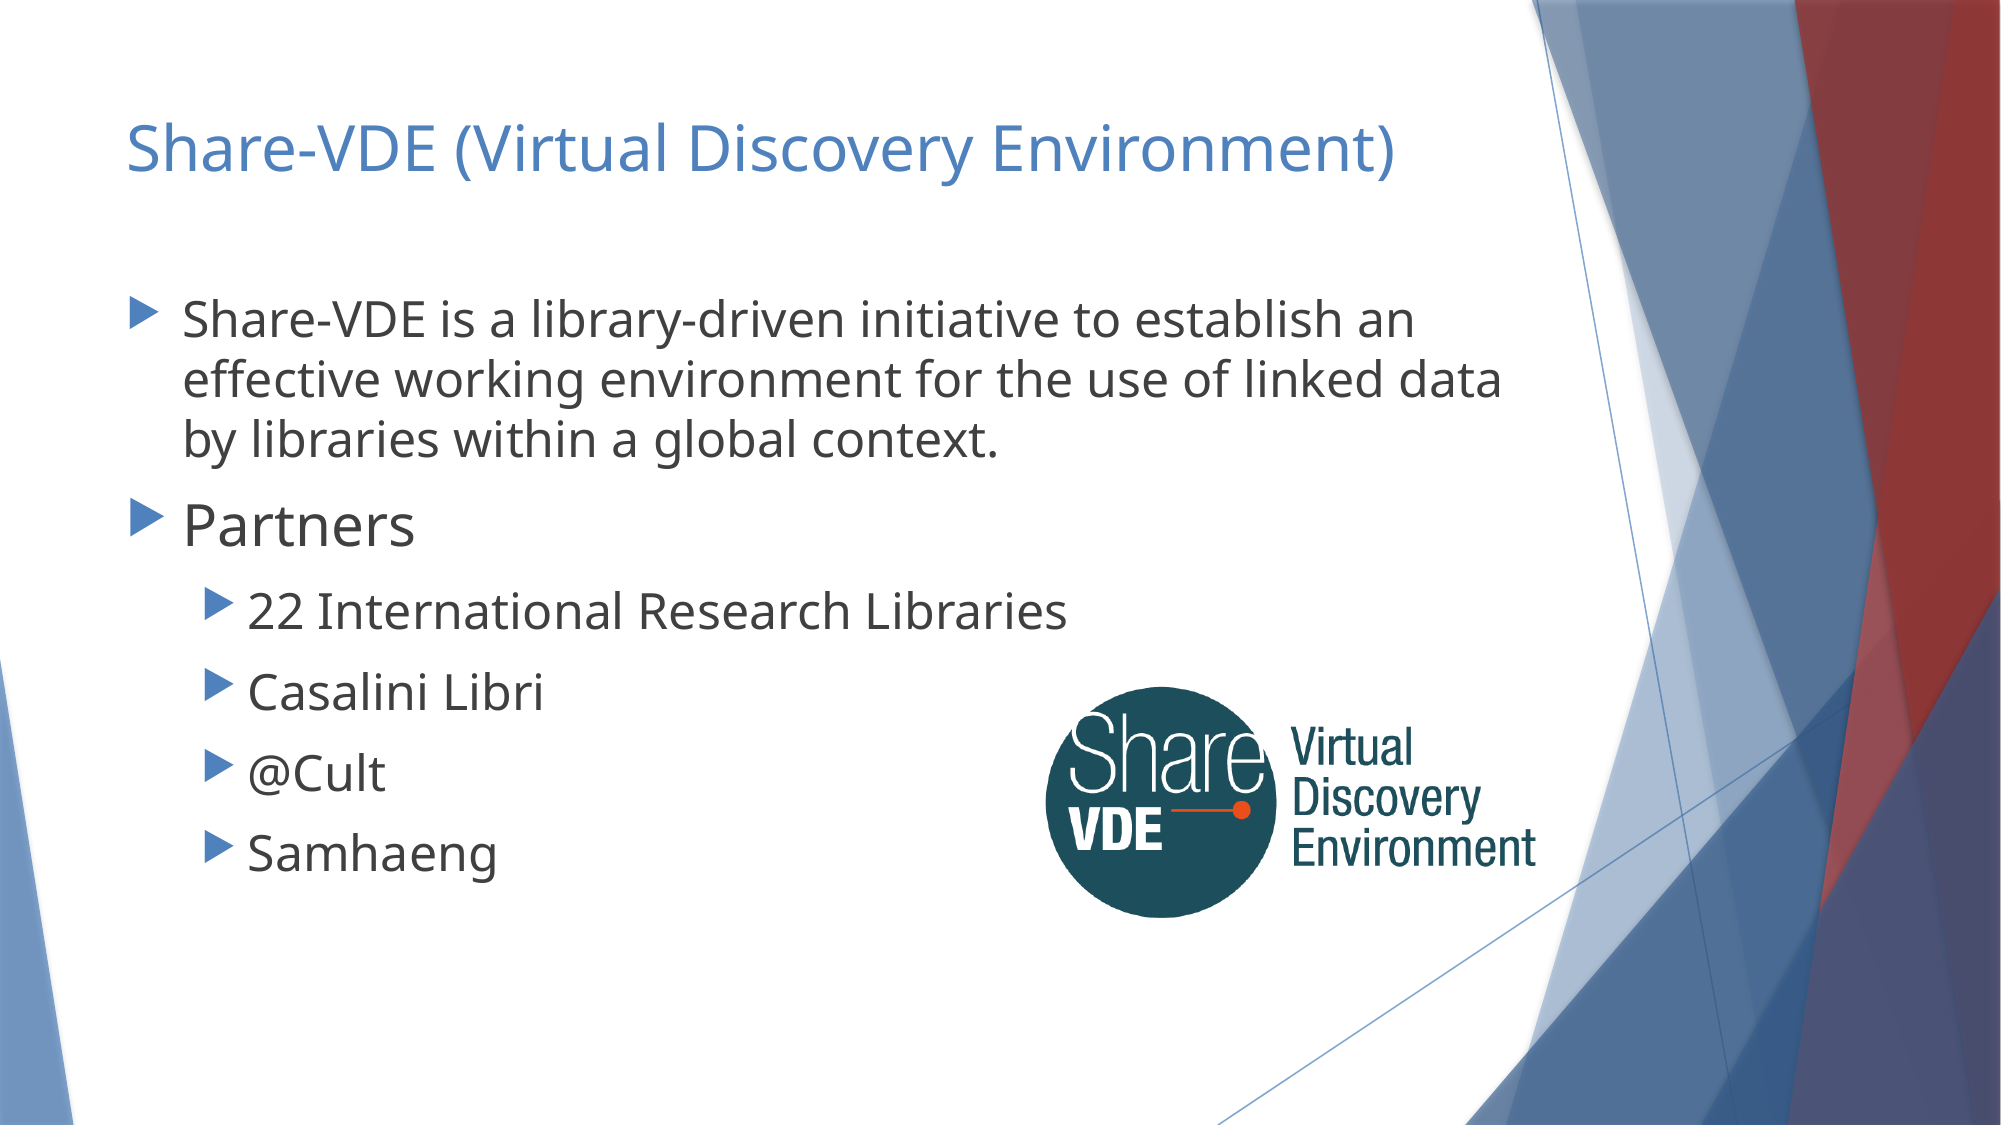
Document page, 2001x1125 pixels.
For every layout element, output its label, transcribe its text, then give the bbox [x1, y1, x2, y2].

picture [1040, 683, 1542, 921]
list Share-VDE is a library-driven initiative to establish an effective working environment for the use of linked data by libraries within a global context. Partners 22 International Research Libraries Casalini Libri @Cult Samhaeng [111, 280, 1522, 991]
title Share-VDE (Virtual Discovery Environment) [111, 99, 1522, 247]
